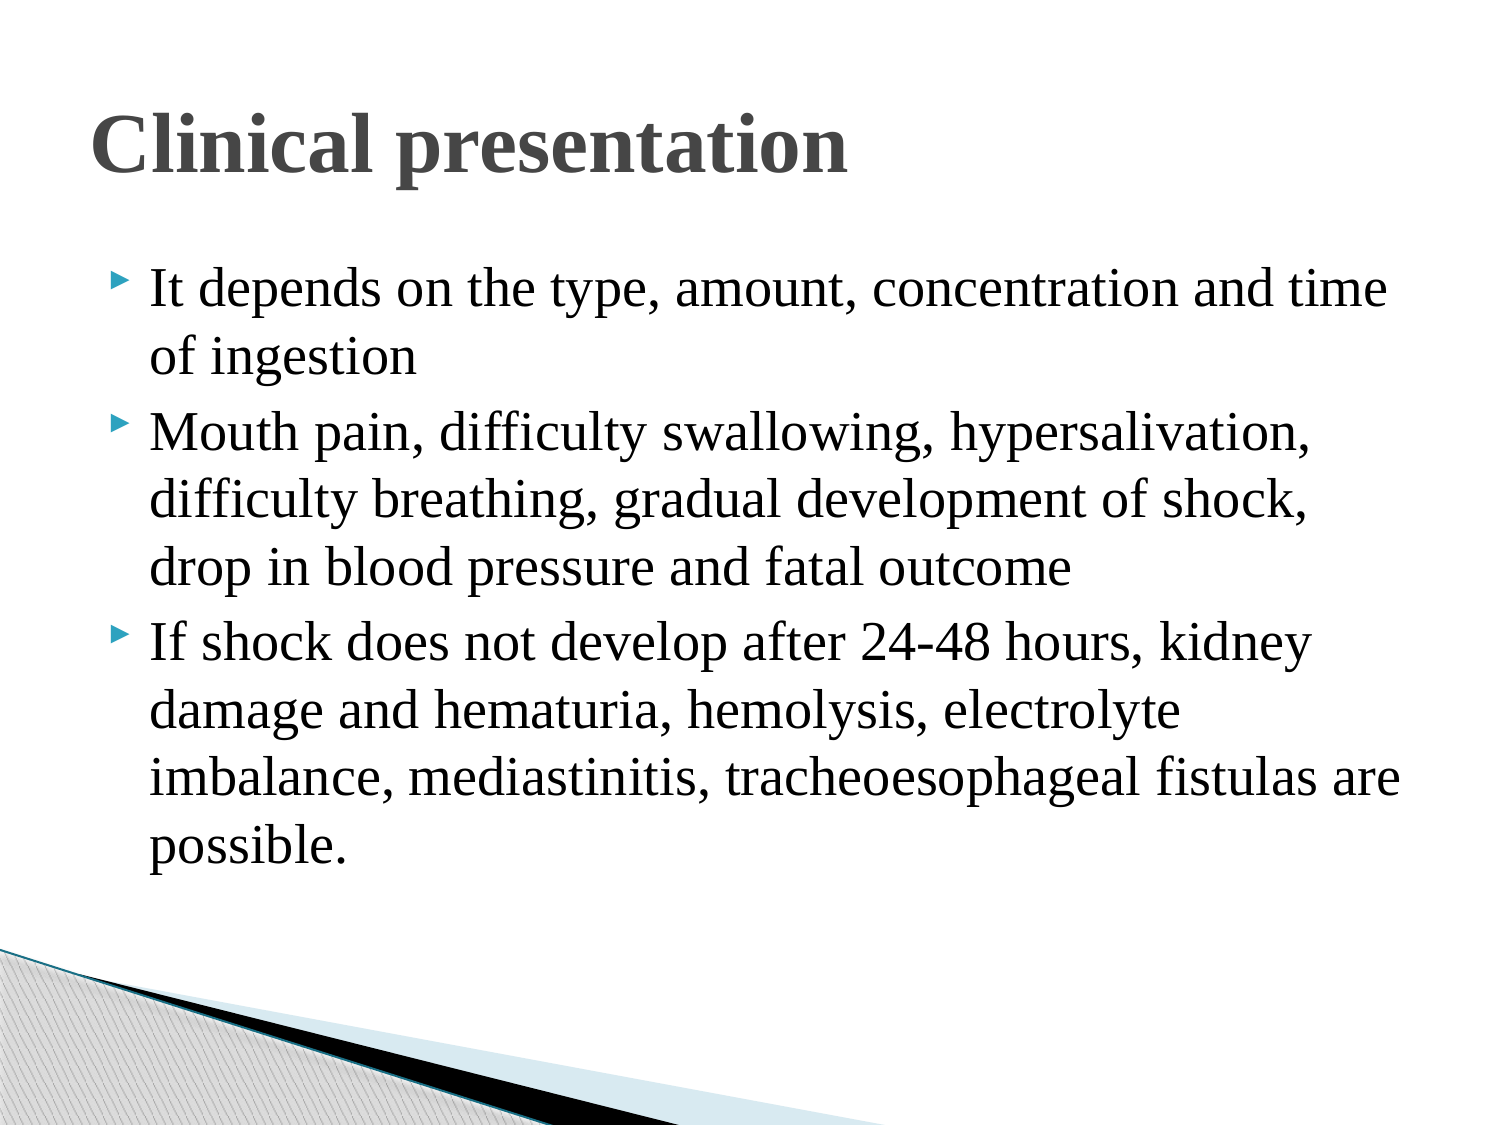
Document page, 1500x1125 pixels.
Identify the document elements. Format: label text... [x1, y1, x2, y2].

list It depends on the type, amount, concentration and time of ingestion Mouth pain, difficulty swallowing, hypersalivation, difficulty breathing, gradual development of shock, drop in blood pressure and fatal outcome If shock does not develop after 24-48 hours, kidney damage and hematuria, hemolysis, electrolyte imbalance, mediastinitis, tracheoesophageal fistulas are possible. [75, 243, 1425, 986]
title Clinical presentation [75, 45, 1425, 233]
